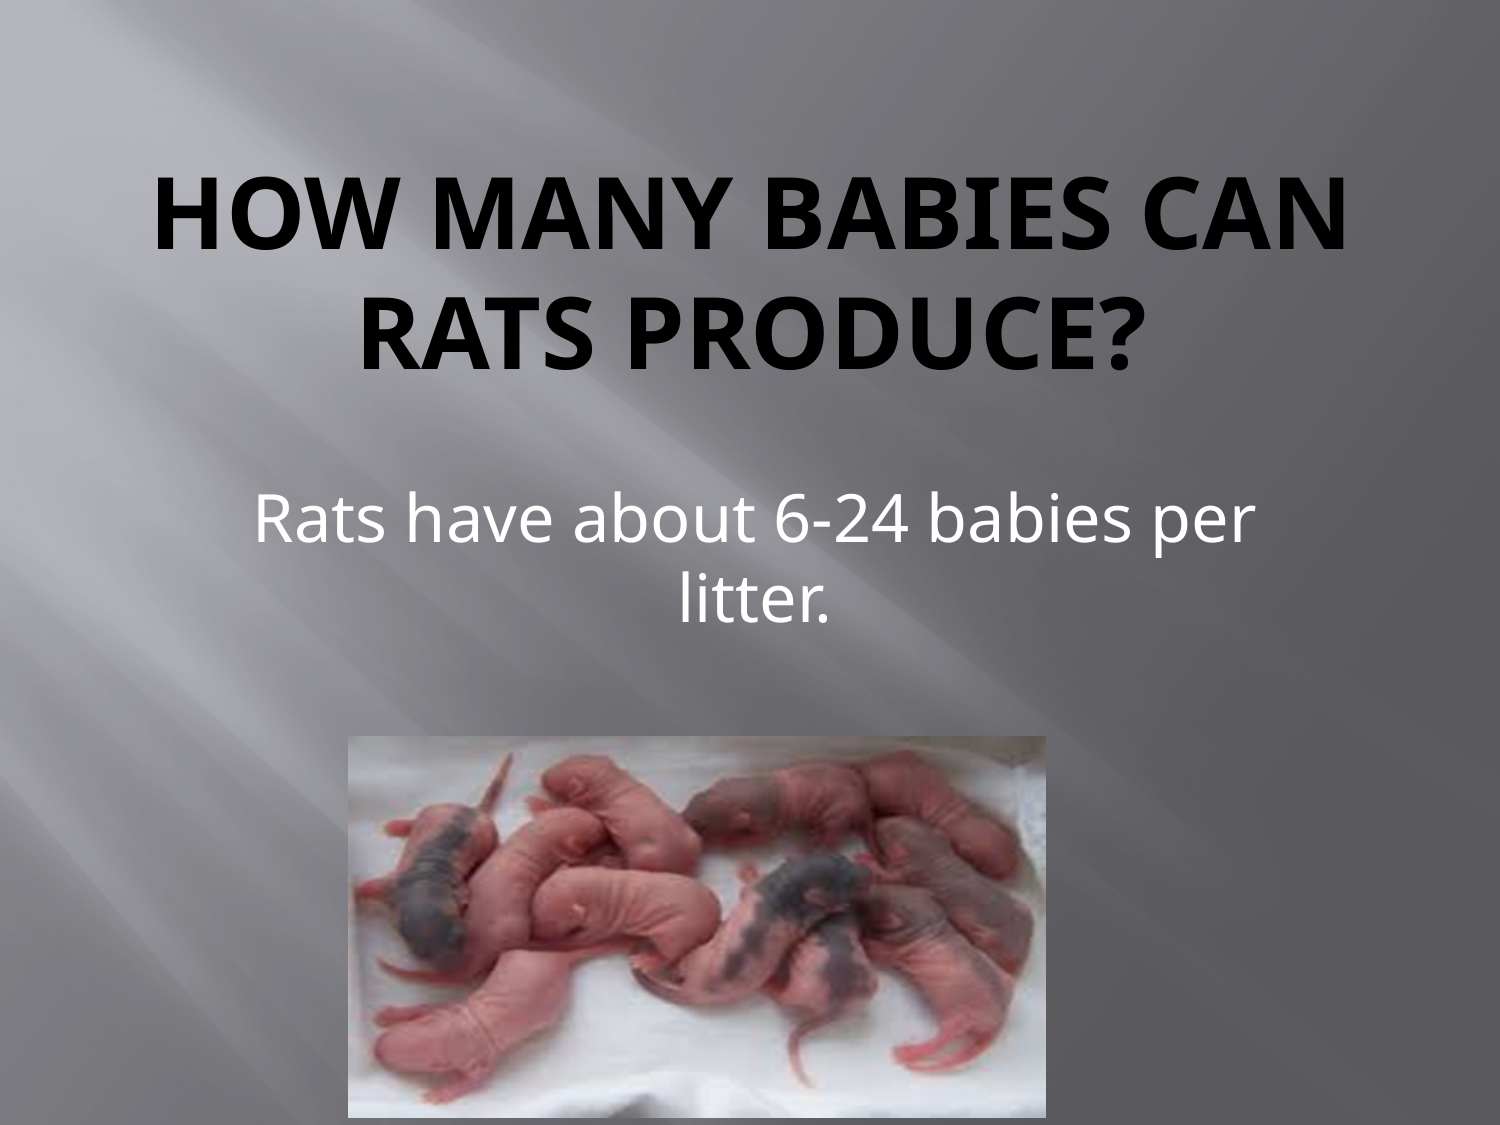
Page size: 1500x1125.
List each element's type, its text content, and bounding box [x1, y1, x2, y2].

subtitle Rats have about 6-24 babies per litter. [230, 468, 1281, 756]
picture [348, 736, 1046, 1118]
title How many babies can rats produce? [76, 90, 1427, 390]
